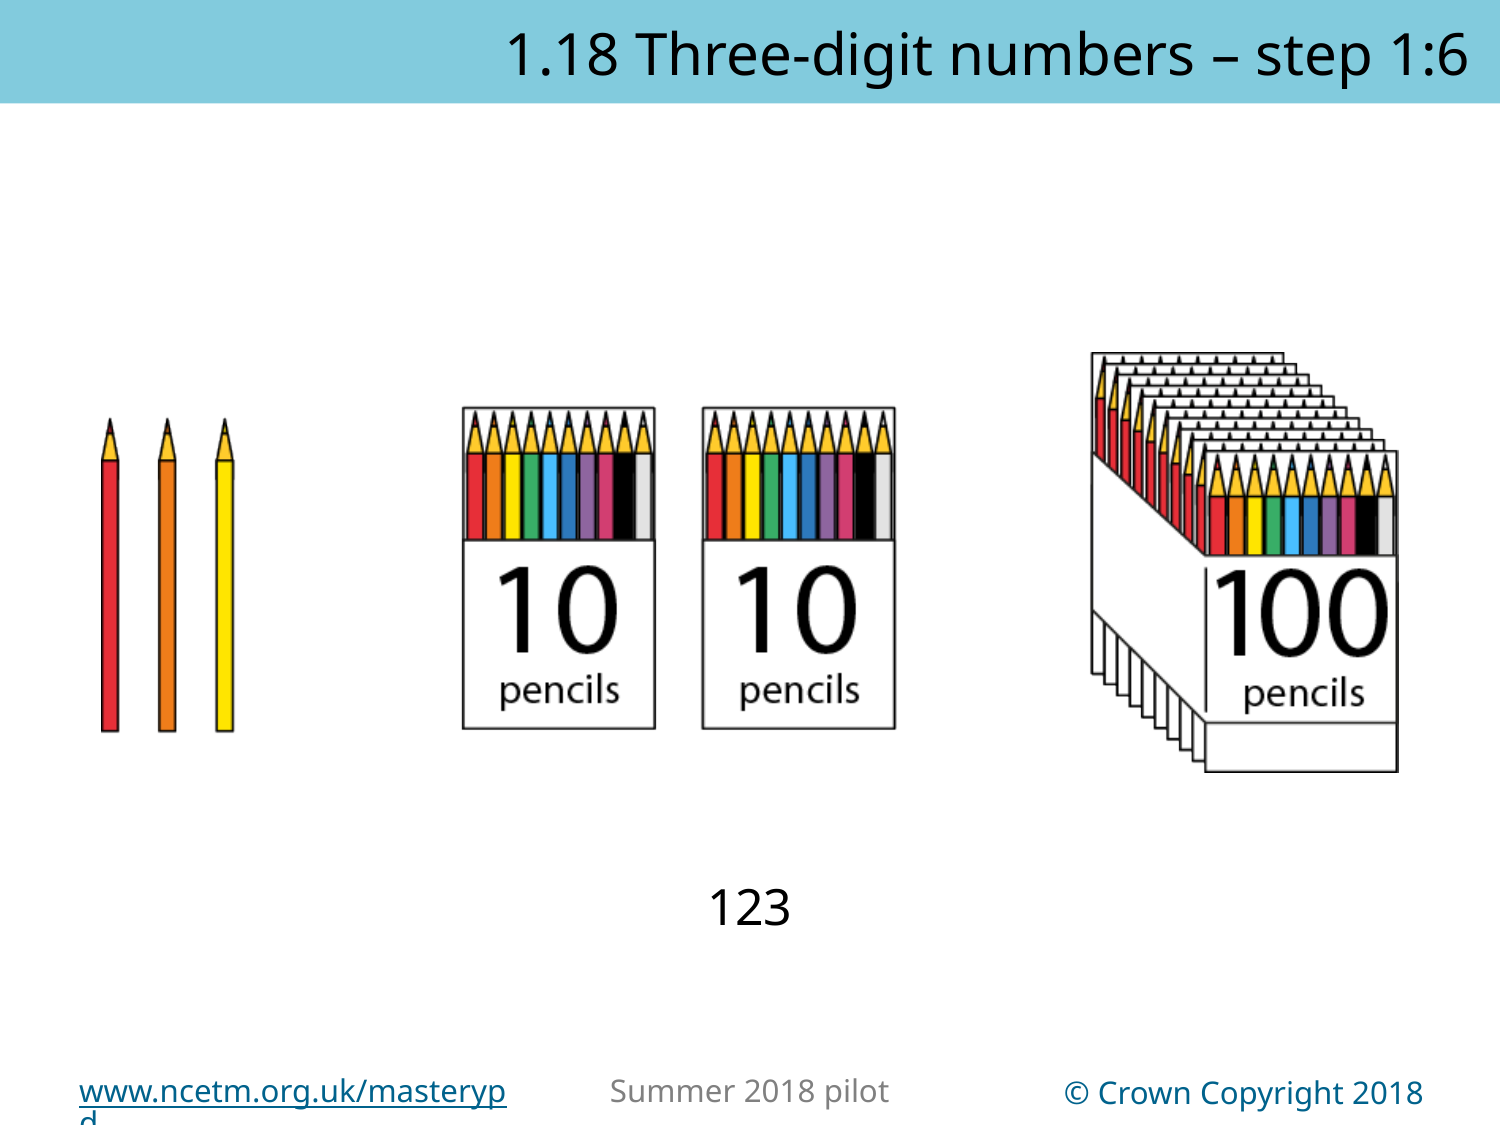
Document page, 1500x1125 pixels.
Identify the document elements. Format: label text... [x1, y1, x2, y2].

picture [101, 351, 1399, 774]
text_box 123 [605, 868, 895, 944]
list 1.18 Three-digit numbers – step 1:6 [0, 0, 1500, 104]
